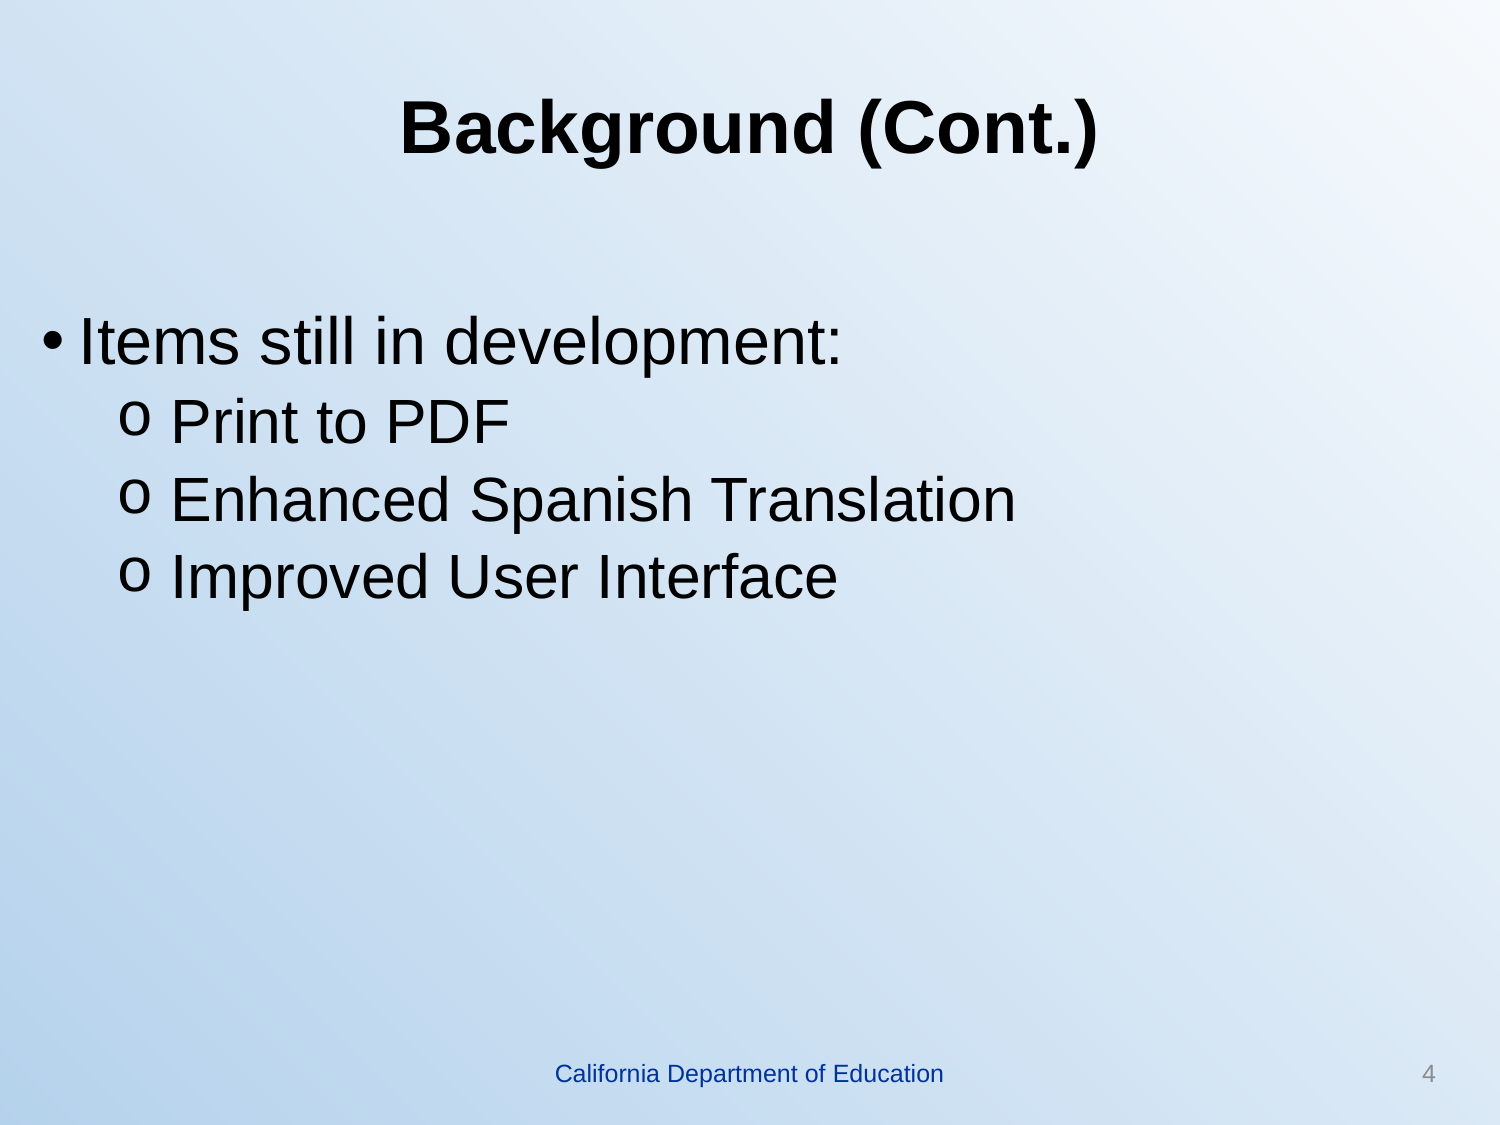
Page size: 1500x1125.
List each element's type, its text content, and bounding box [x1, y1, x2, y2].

title Background (Cont.) [0, 0, 1500, 260]
footer California Department of Education [496, 1042, 1004, 1103]
slide_number 4 [1113, 1042, 1451, 1103]
list Items still in development: Print to PDF Enhanced Spanish Translation Improved User Interface [25, 299, 1451, 1014]
